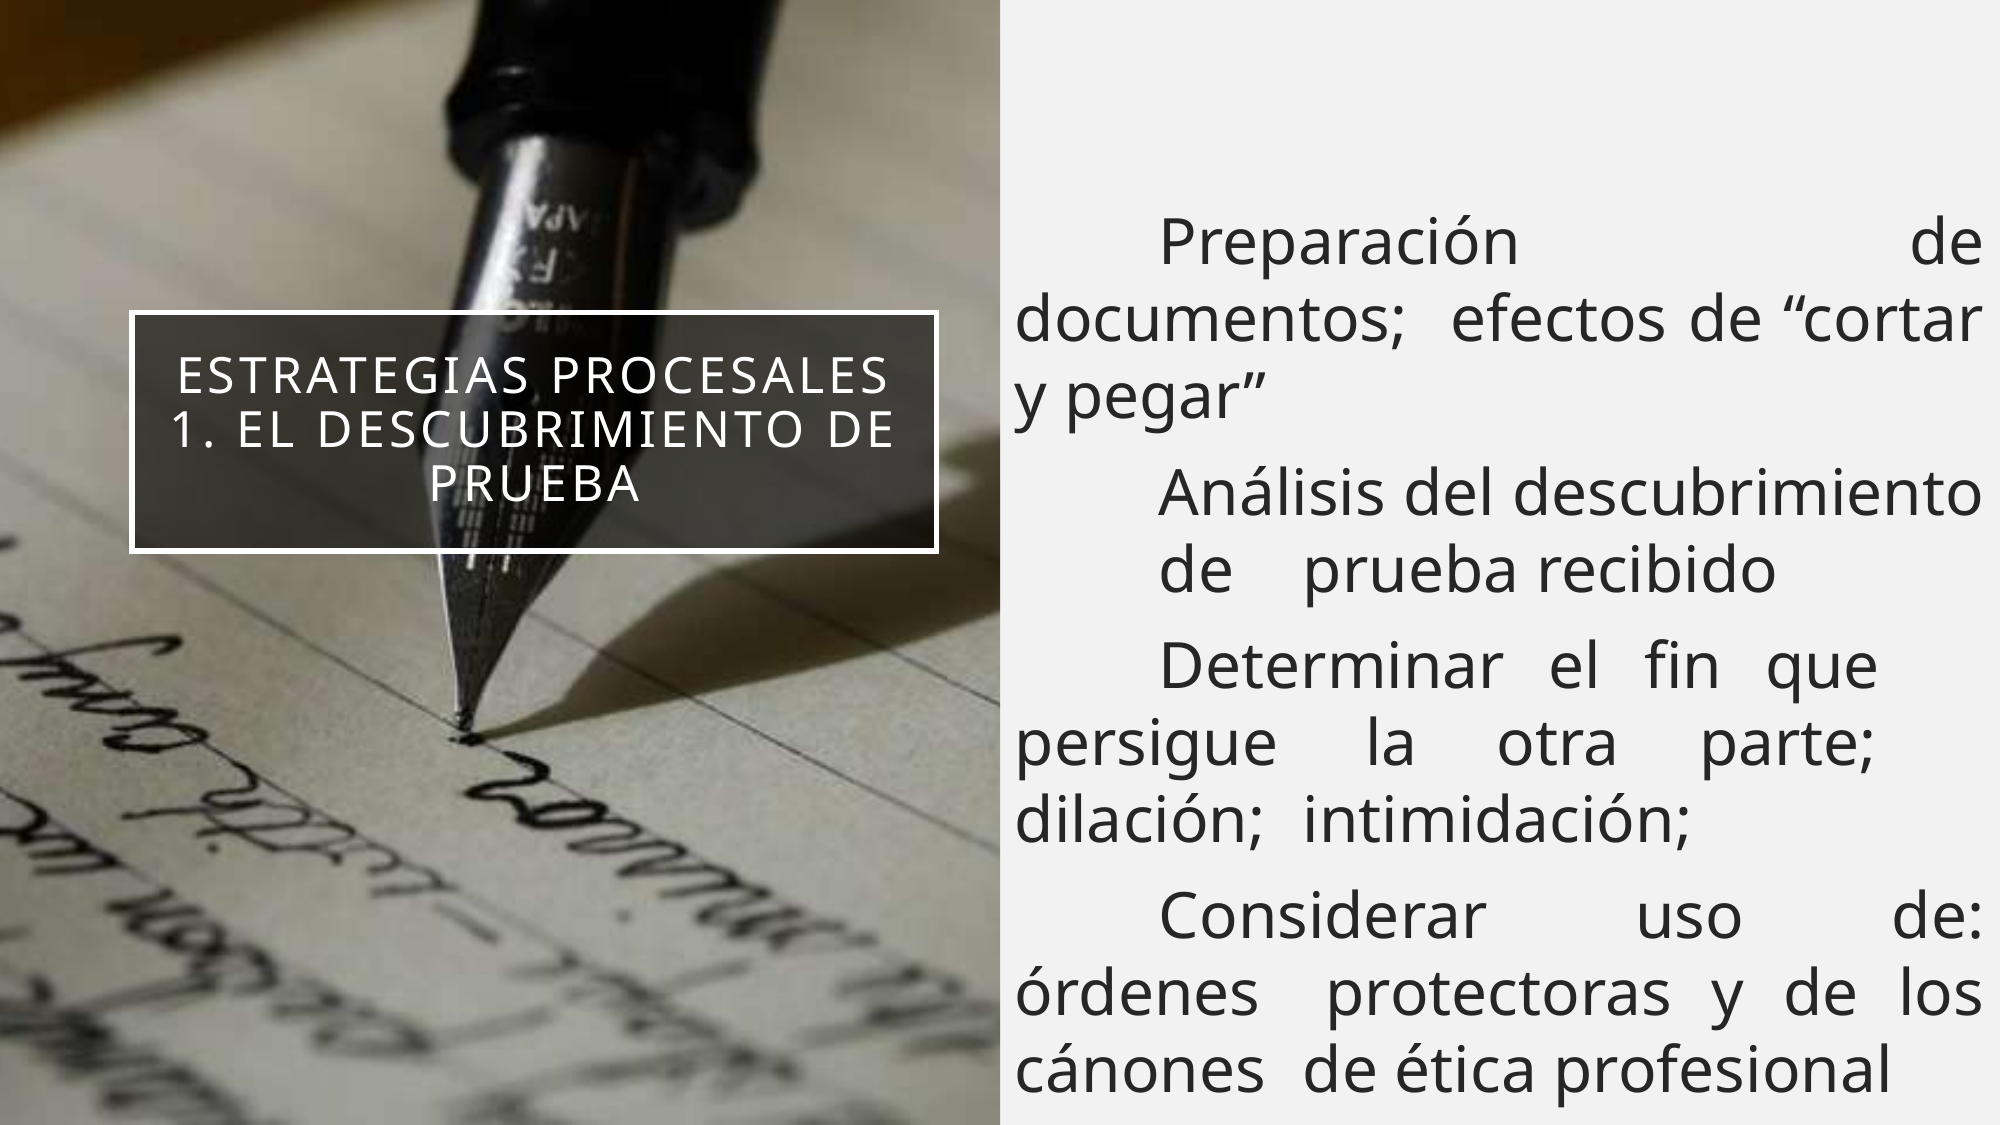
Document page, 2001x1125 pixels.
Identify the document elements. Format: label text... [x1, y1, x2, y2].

list Preparación de documentos; efectos de “cortar y pegar” Análisis del descubrimiento de prueba recibido Determinar el fin que persigue la otra parte; dilación; intimidación; Considerar uso de: órdenes protectoras y de los cánones de ética profesional [1001, 0, 2000, 1125]
picture [0, 0, 1001, 1125]
